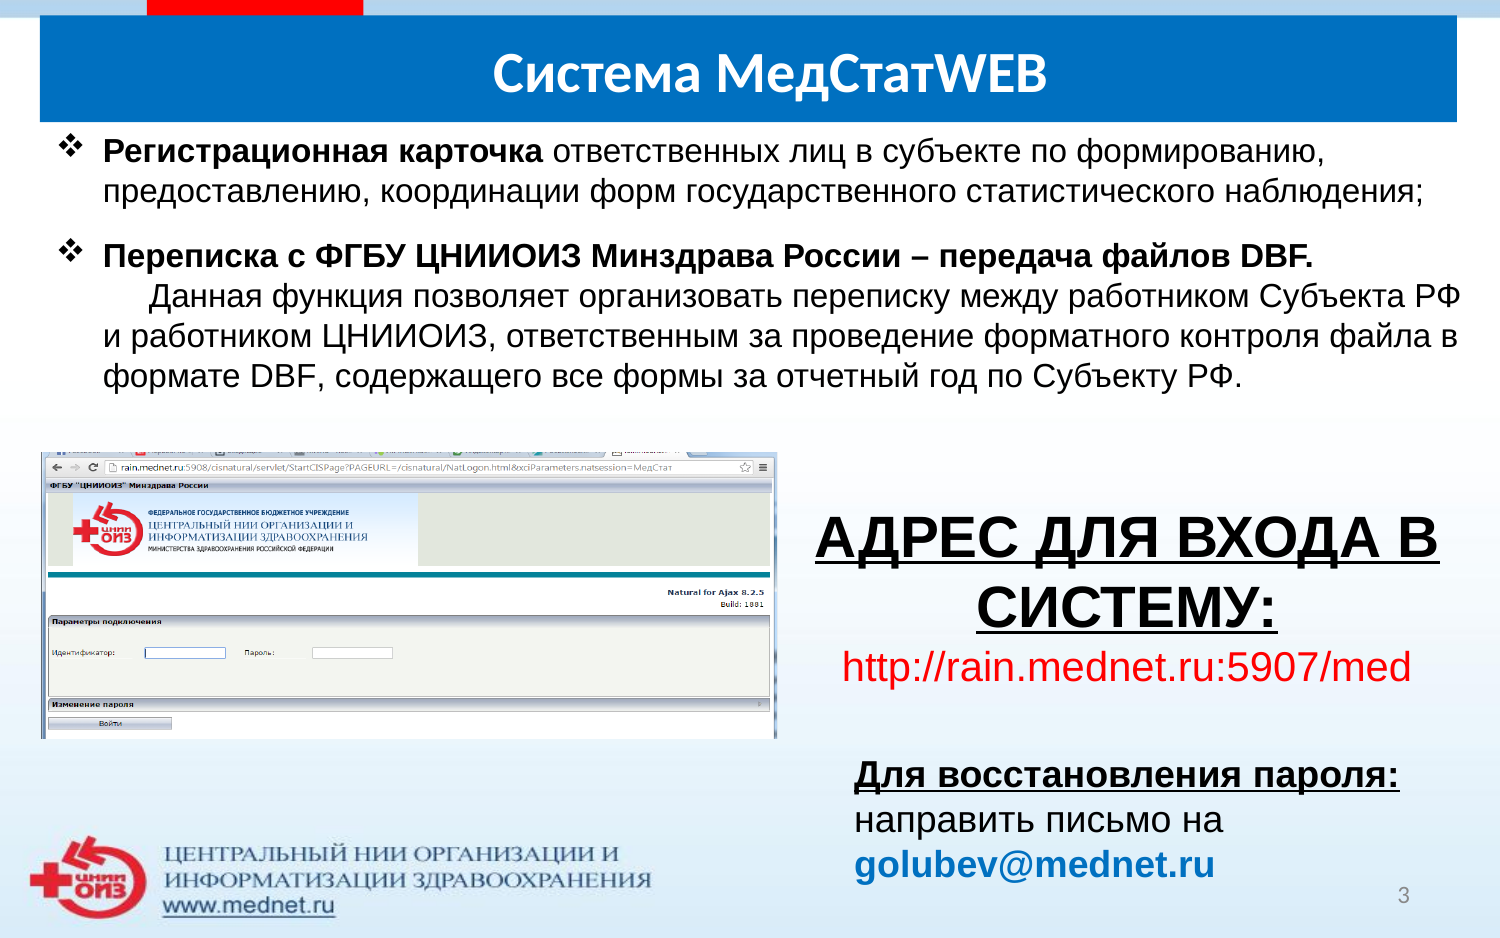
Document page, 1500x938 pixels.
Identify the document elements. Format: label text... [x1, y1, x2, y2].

text_box Система МедСтатWEB [38, 13, 1459, 124]
picture [365, 0, 1500, 122]
slide_number 3 [1074, 868, 1425, 919]
text_box Для восстановления пароля: направить письмо на golubev@mednet.ru [839, 742, 1415, 893]
text_box Адрес для входа в систему: http://rain.mednet.ru:5907/med [797, 492, 1457, 697]
picture [0, 0, 1500, 938]
text_box Регистрационная карточка ответственных лиц в субъекте по формированию, предоставлению, координации форм государственного статистического наблюдения; Переписка с ФГБУ ЦНИИОИЗ Минздрава России – передача файлов DBF. Данная функция позволяет организовать переписку между работником Субъекта РФ и работником ЦНИИОИЗ, ответственным за проведение форматного контроля файла в формате DBF, содержащего все формы за отчетный год по Субъекту РФ. [41, 122, 1500, 402]
text_box [145, 0, 365, 13]
